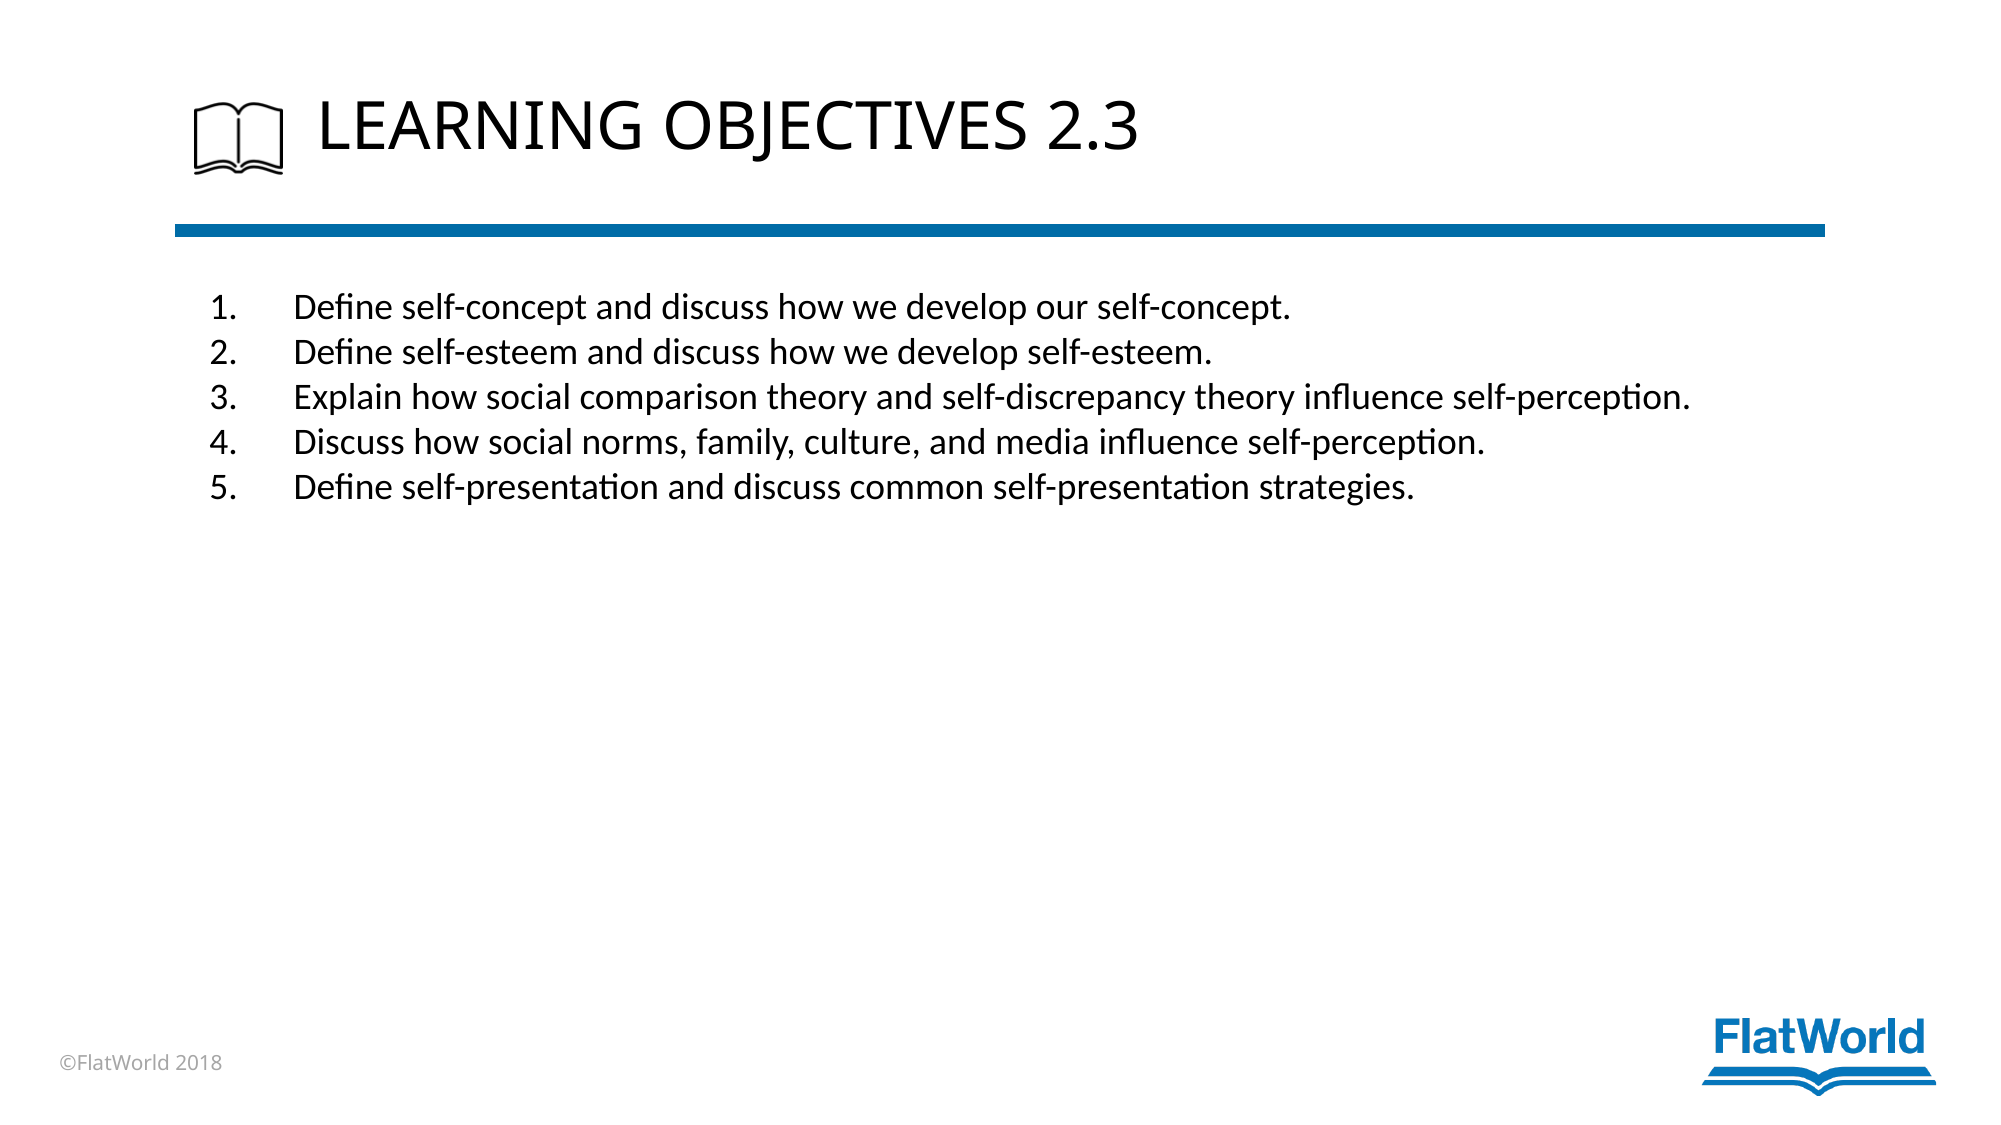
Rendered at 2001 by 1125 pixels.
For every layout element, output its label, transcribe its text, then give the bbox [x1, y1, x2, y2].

title LEARNING OBJECTIVES 2.3 [301, 75, 1825, 190]
subtitle Define self-concept and discuss how we develop our self-concept. Define self-esteem and discuss how we develop self-esteem. Explain how social comparison theory and self-discrepancy theory influence self-perception. Discuss how social norms, family, culture, and media influence self-perception. Define self-presentation and discuss common self-presentation strategies. [194, 274, 1800, 546]
picture [194, 94, 283, 183]
